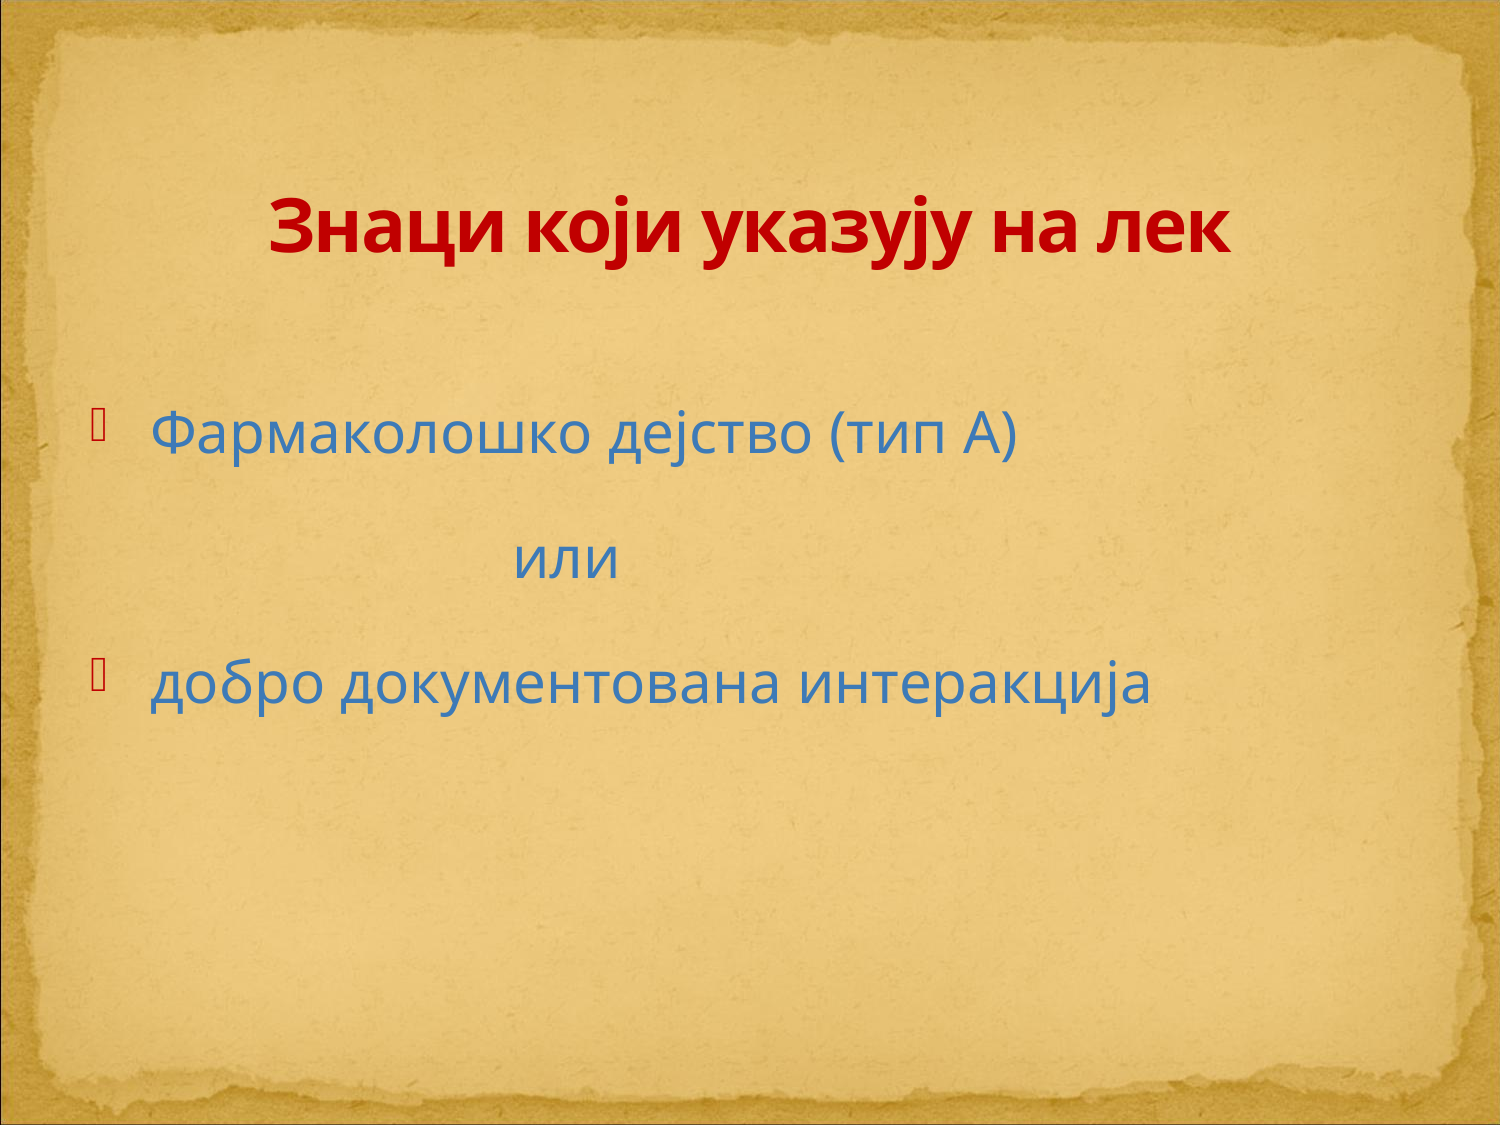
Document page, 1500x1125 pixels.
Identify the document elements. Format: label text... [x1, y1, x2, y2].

picture [0, 0, 1500, 1125]
list Фармаколошко дејство (тип А) или добро документована интеракција [74, 387, 1438, 963]
title Знаци који указују на лек [74, 99, 1425, 275]
